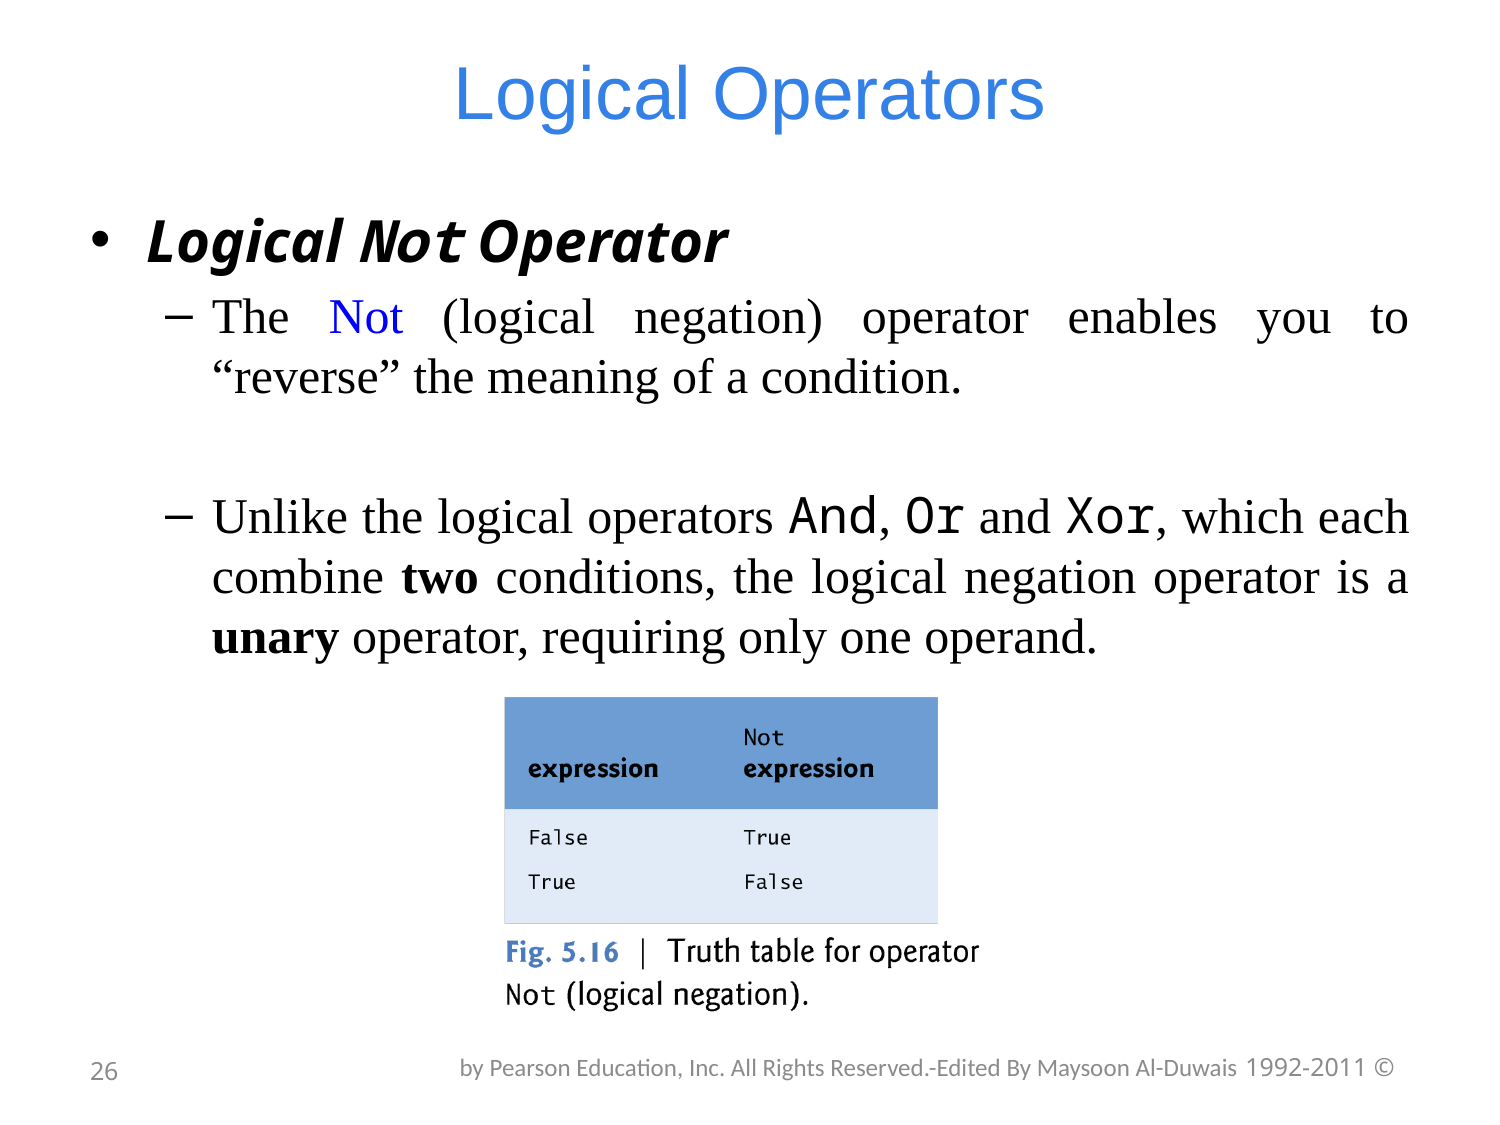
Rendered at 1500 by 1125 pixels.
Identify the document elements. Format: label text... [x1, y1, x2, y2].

list Logical Not Operator The Not (logical negation) operator enables you to “reverse” the meaning of a condition. Unlike the logical operators And, Or and Xor, which each combine two conditions, the logical negation operator is a unary operator, requiring only one operand. [75, 196, 1425, 939]
footer © 1992-2011 by Pearson Education, Inc. All Rights Reserved.-Edited By Maysoon Al-Duwais [431, 1046, 1424, 1087]
picture [487, 627, 1001, 1059]
title Logical Operators [75, 0, 1425, 183]
slide_number 26 [75, 1042, 425, 1103]
